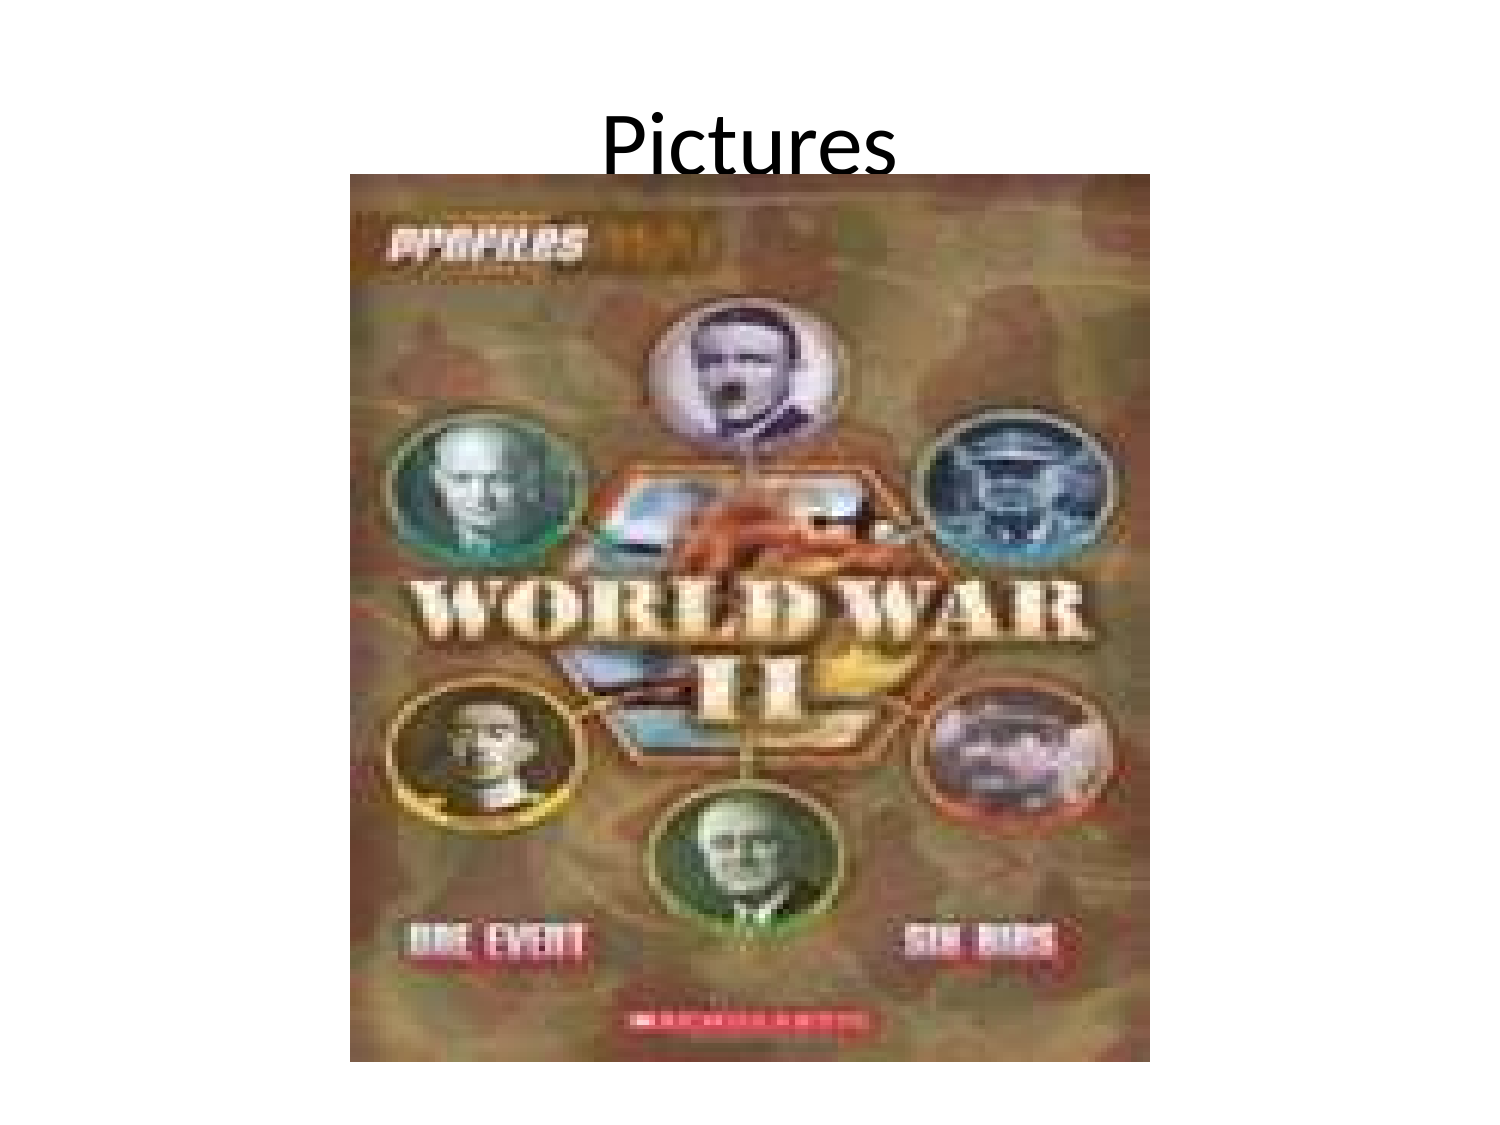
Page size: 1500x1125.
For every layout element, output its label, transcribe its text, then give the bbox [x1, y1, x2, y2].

title Pictures [75, 45, 1425, 233]
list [349, 174, 1151, 1062]
